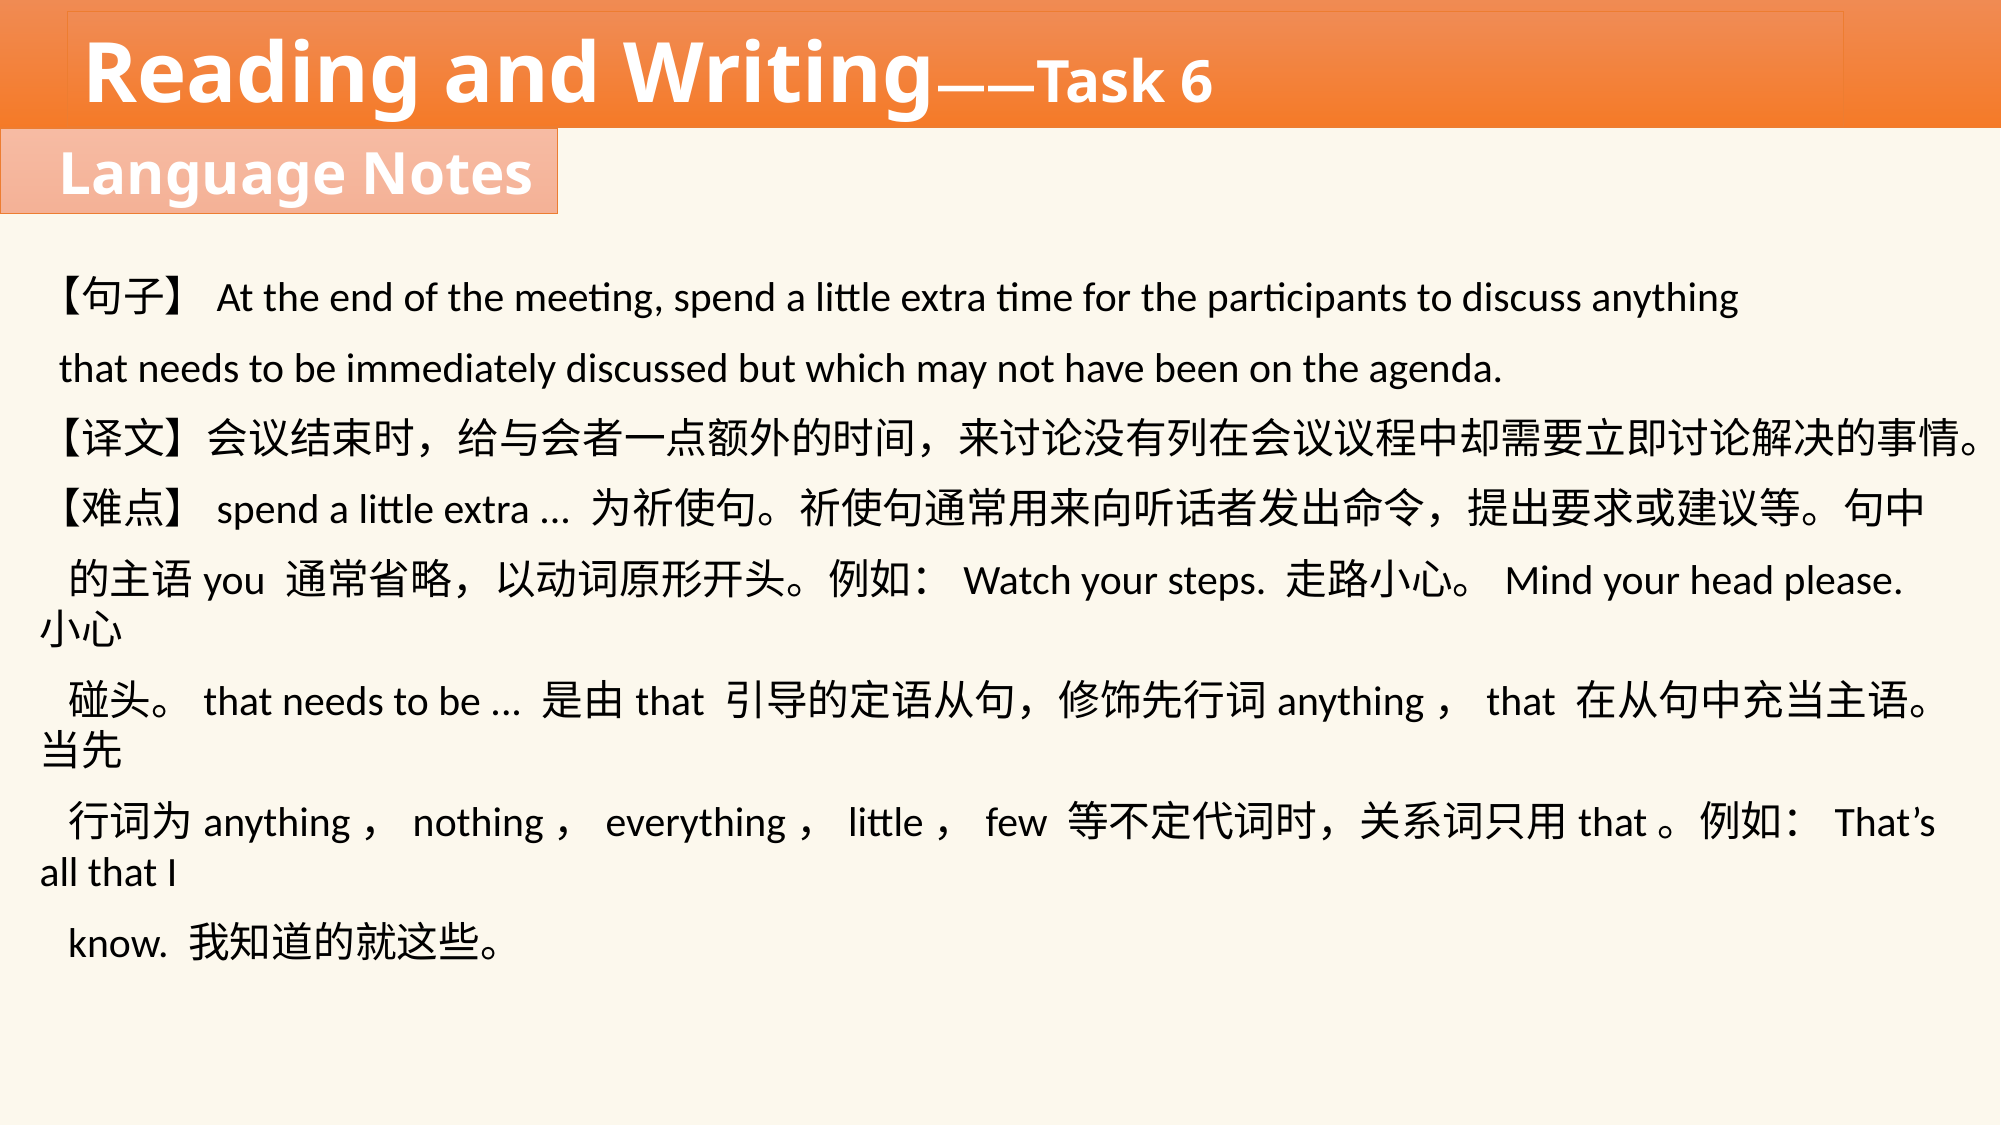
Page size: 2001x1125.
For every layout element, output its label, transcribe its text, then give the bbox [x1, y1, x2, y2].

list 【句子】At the end of the meeting, spend a little extra time for the participants to discuss anything that needs to be immediately discussed but which may not have been on the agenda. 【译文】会议结束时，给与会者一点额外的时间，来讨论没有列在会议议程中却需要立即讨论解决的事情。 【难点】spend a little extra ... 为祈使句。祈使句通常用来向听话者发出命令，提出要求或建议等。句中 的主语you 通常省略，以动词原形开头。例如：Watch your steps. 走路小心。Mind your head please. 小心 碰头。that needs to be ... 是由that 引导的定语从句，修饰先行词anything，that 在从句中充当主语。当先 行词为anything，nothing，everything，little，few 等不定代词时，关系词只用that。例如：That’s all that I know. 我知道的就这些。 [24, 262, 1978, 1115]
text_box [0, 0, 2000, 215]
